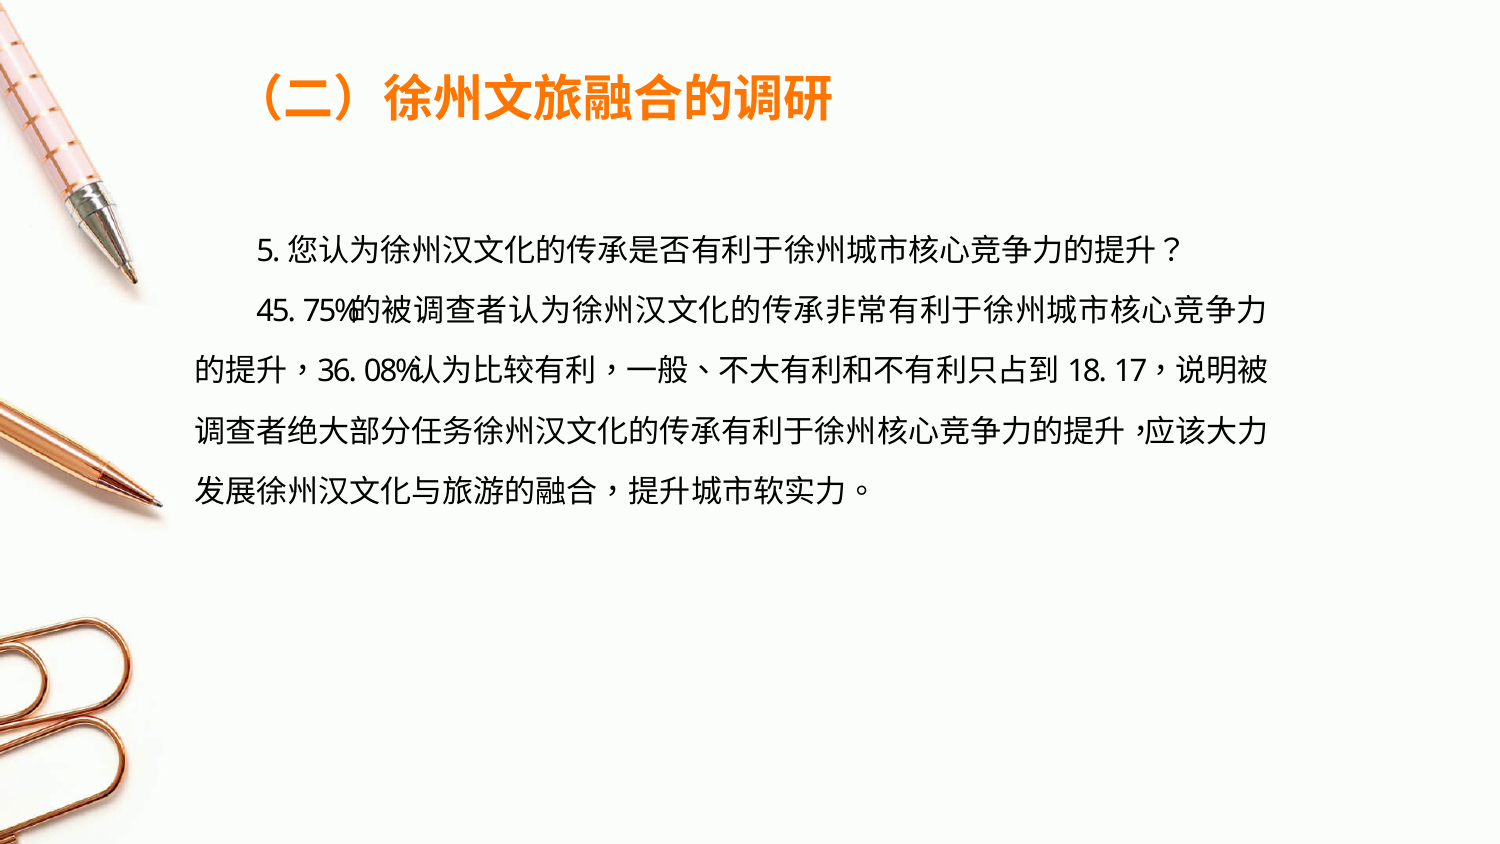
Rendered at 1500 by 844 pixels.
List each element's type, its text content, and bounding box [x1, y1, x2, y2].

text_box （二）徐州文旅融合的调研 [218, 51, 1451, 143]
picture [0, 0, 1500, 844]
text_box [218, 185, 1436, 411]
